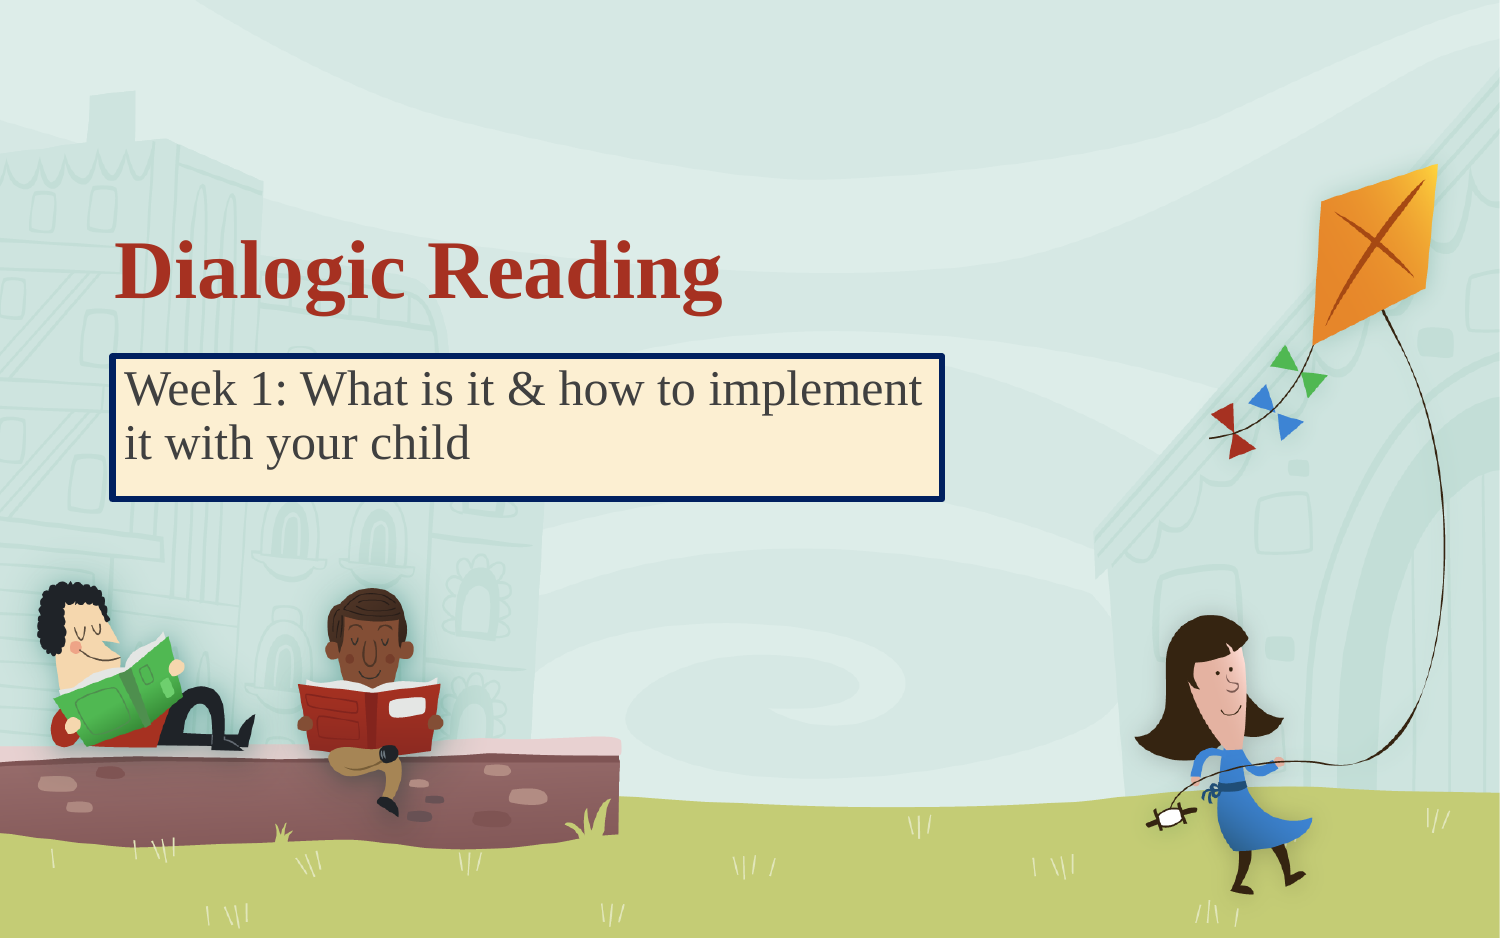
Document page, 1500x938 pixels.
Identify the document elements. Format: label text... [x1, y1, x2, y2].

picture [0, 0, 1500, 938]
text_box Week 1: What is it & how to implement it with your child [112, 356, 943, 500]
title Dialogic Reading [103, 72, 1144, 323]
